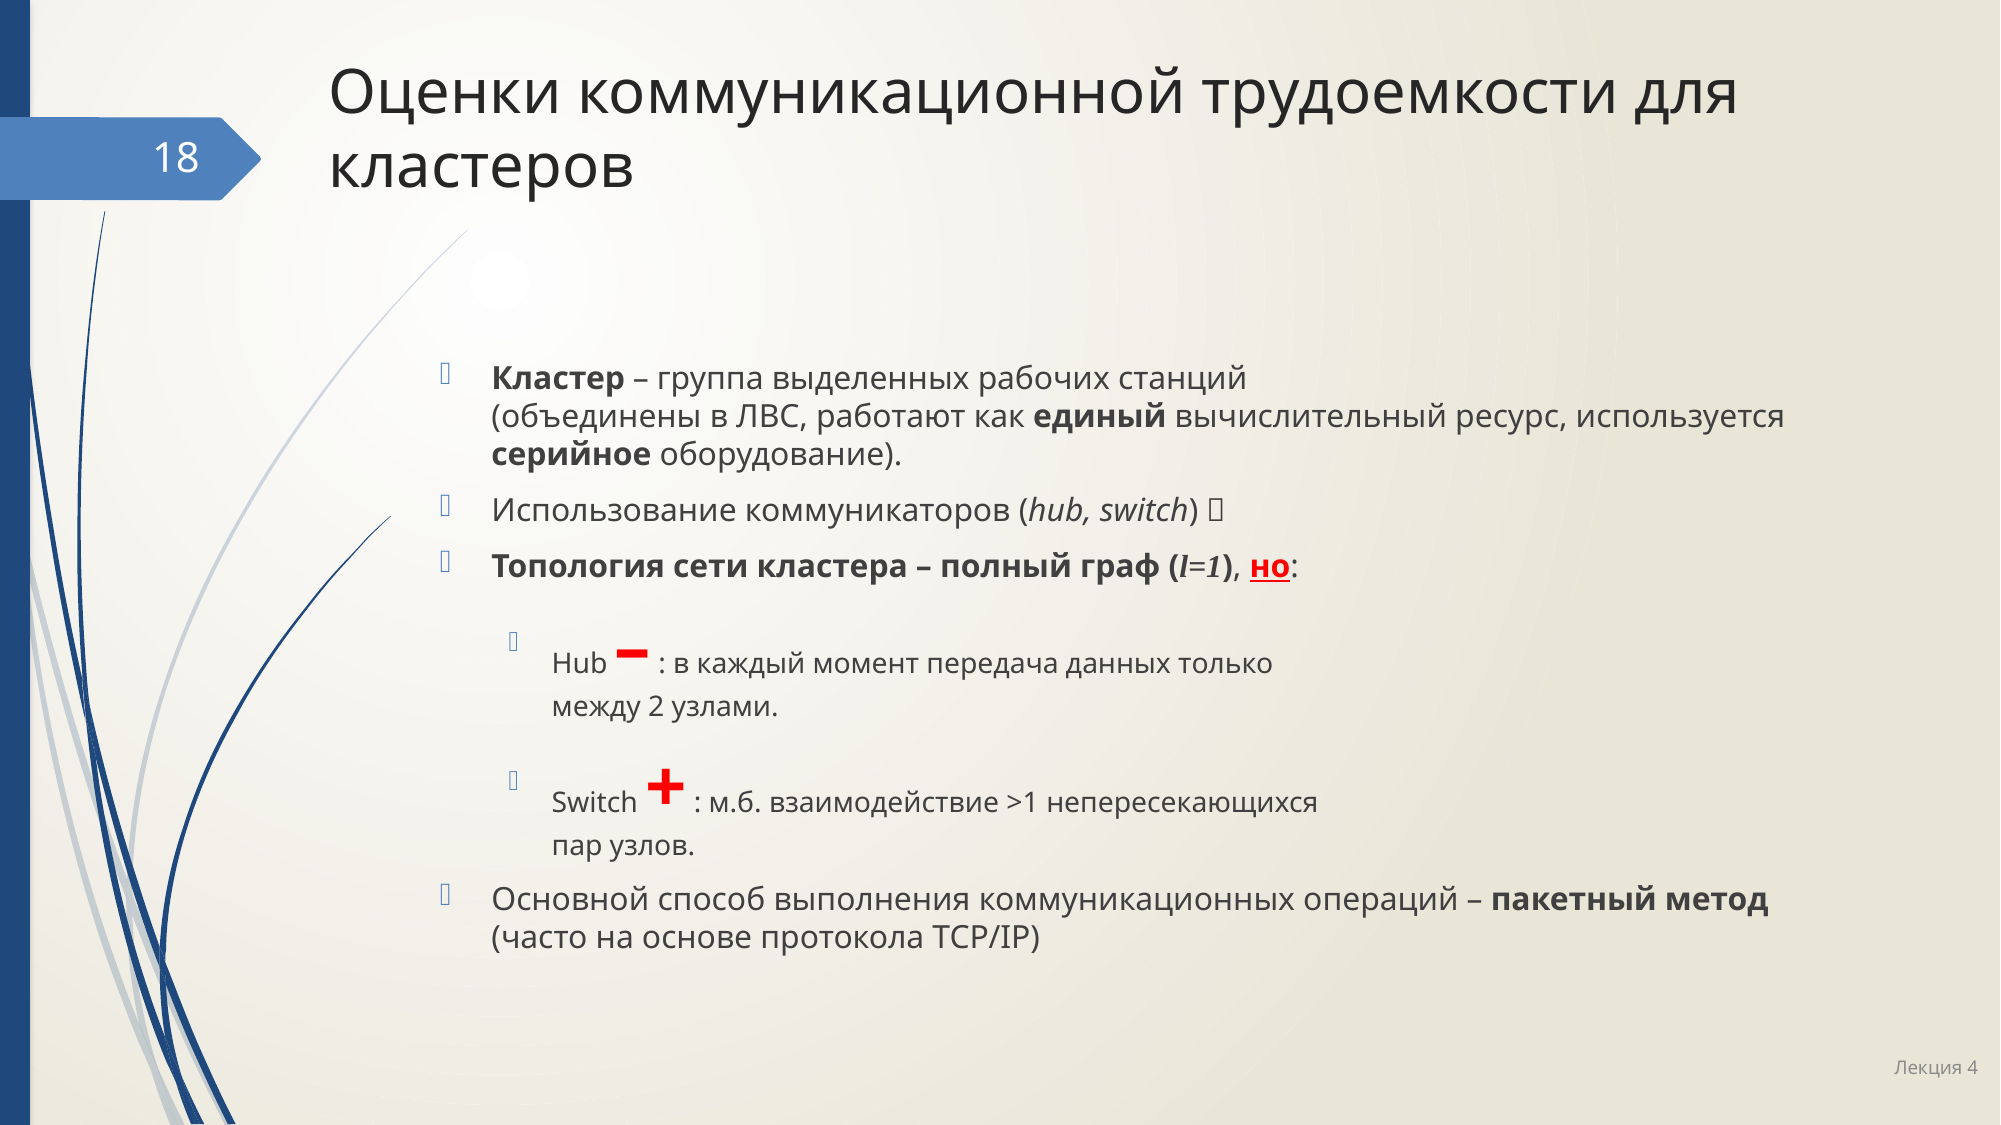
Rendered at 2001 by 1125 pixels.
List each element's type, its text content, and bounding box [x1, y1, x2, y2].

title Оценки коммуникационной трудоемкости для кластеров [313, 45, 1954, 209]
footer Лекция 4 [1879, 1038, 2000, 1099]
list Кластер – группа выделенных рабочих станций (объединены в ЛВС, работают как единый вычислительный ресурс, используется серийное оборудование). Использование коммуникаторов (hub, switch)  Топология сети кластера – полный граф (l=1), но: Hub – : в каждый момент передача данных только между 2 узлами. Switch + : м.б. взаимодействие >1 непересекающихся пар узлов. Основной способ выполнения коммуникационных операций – пакетный метод (часто на основе протокола TCP/IP) [424, 350, 1888, 970]
slide_number 18 [87, 129, 216, 190]
